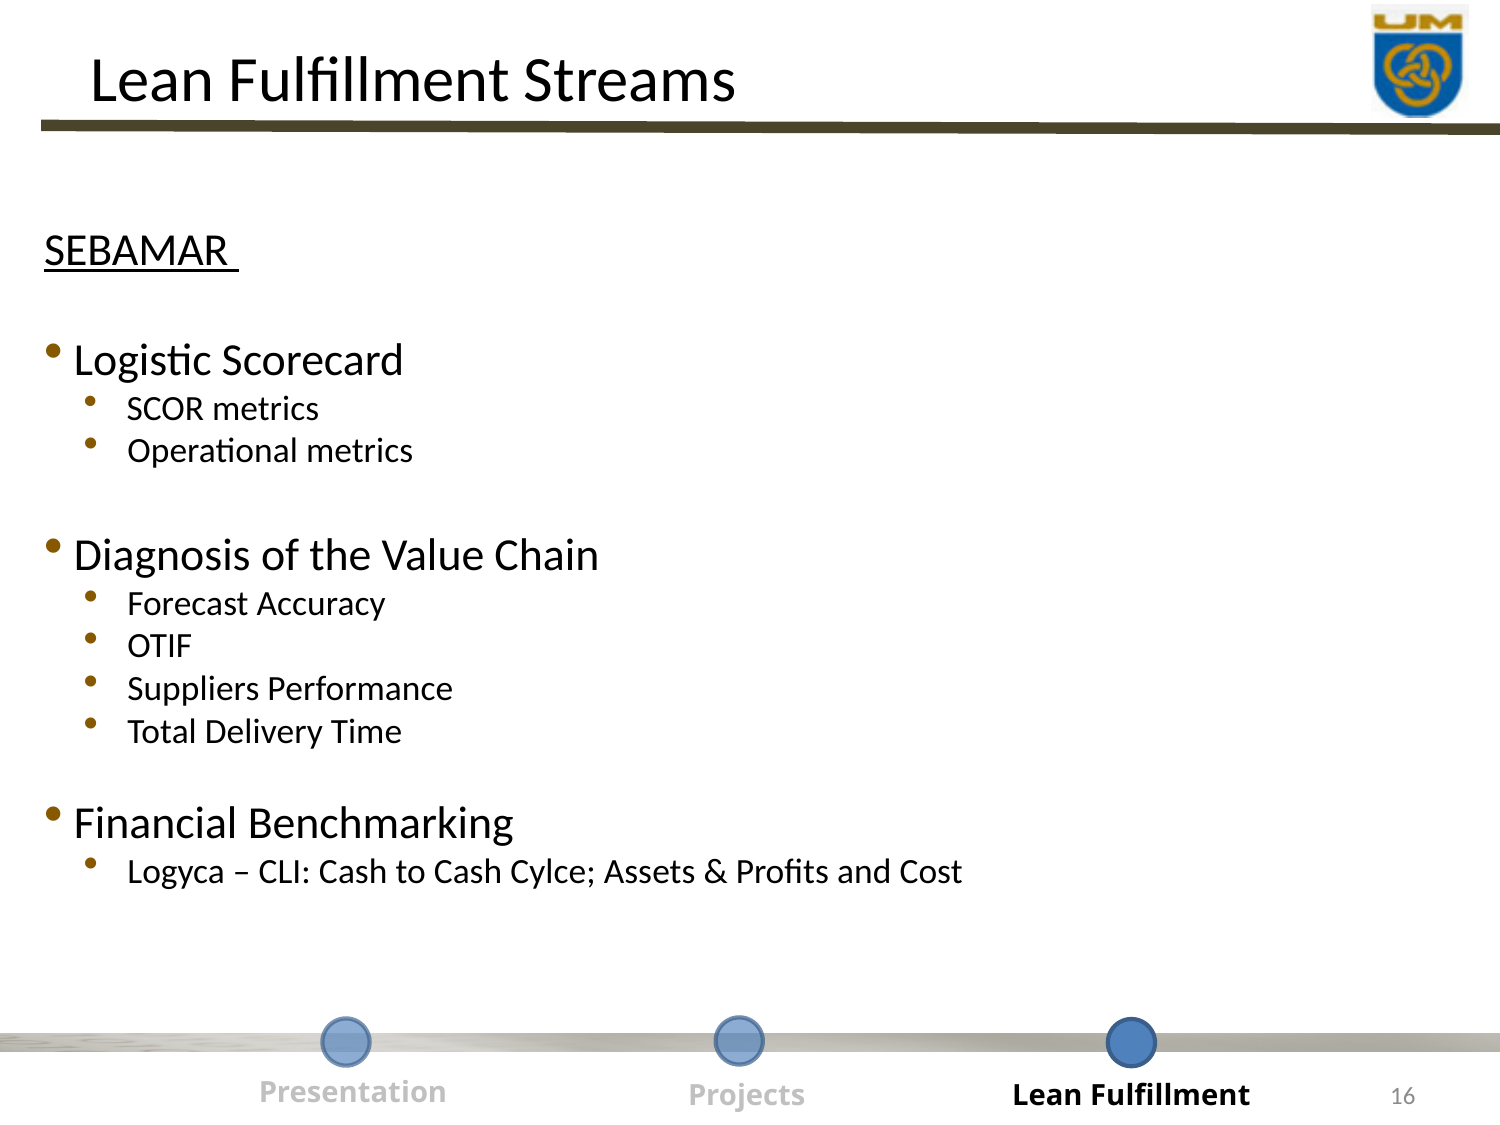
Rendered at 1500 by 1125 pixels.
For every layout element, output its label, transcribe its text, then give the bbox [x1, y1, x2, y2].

title Lean Fulfillment Streams [53, 11, 1366, 123]
picture [0, 1033, 1500, 1052]
slide_number 16 [1140, 1065, 1431, 1125]
text_box Presentation [239, 1065, 467, 1110]
text_box Lean Fulfillment [963, 1068, 1300, 1125]
text_box [322, 1016, 370, 1032]
text_box [1108, 1016, 1155, 1032]
text_box [715, 1015, 764, 1032]
text_box [722, 1060, 757, 1067]
picture [1370, 4, 1470, 118]
text_box [327, 1060, 365, 1068]
text_box [1112, 1060, 1151, 1069]
text_box Projects [579, 1068, 915, 1125]
text_box SEBAMAR Logistic Scorecard SCOR metrics Operational metrics Diagnosis of the Value Chain Forecast Accuracy OTIF Suppliers Performance Total Delivery Time Financial Benchmarking Logyca – CLI: Cash to Cash Cylce; Assets & Profits and Cost [29, 212, 1500, 1008]
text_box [41, 125, 1500, 130]
